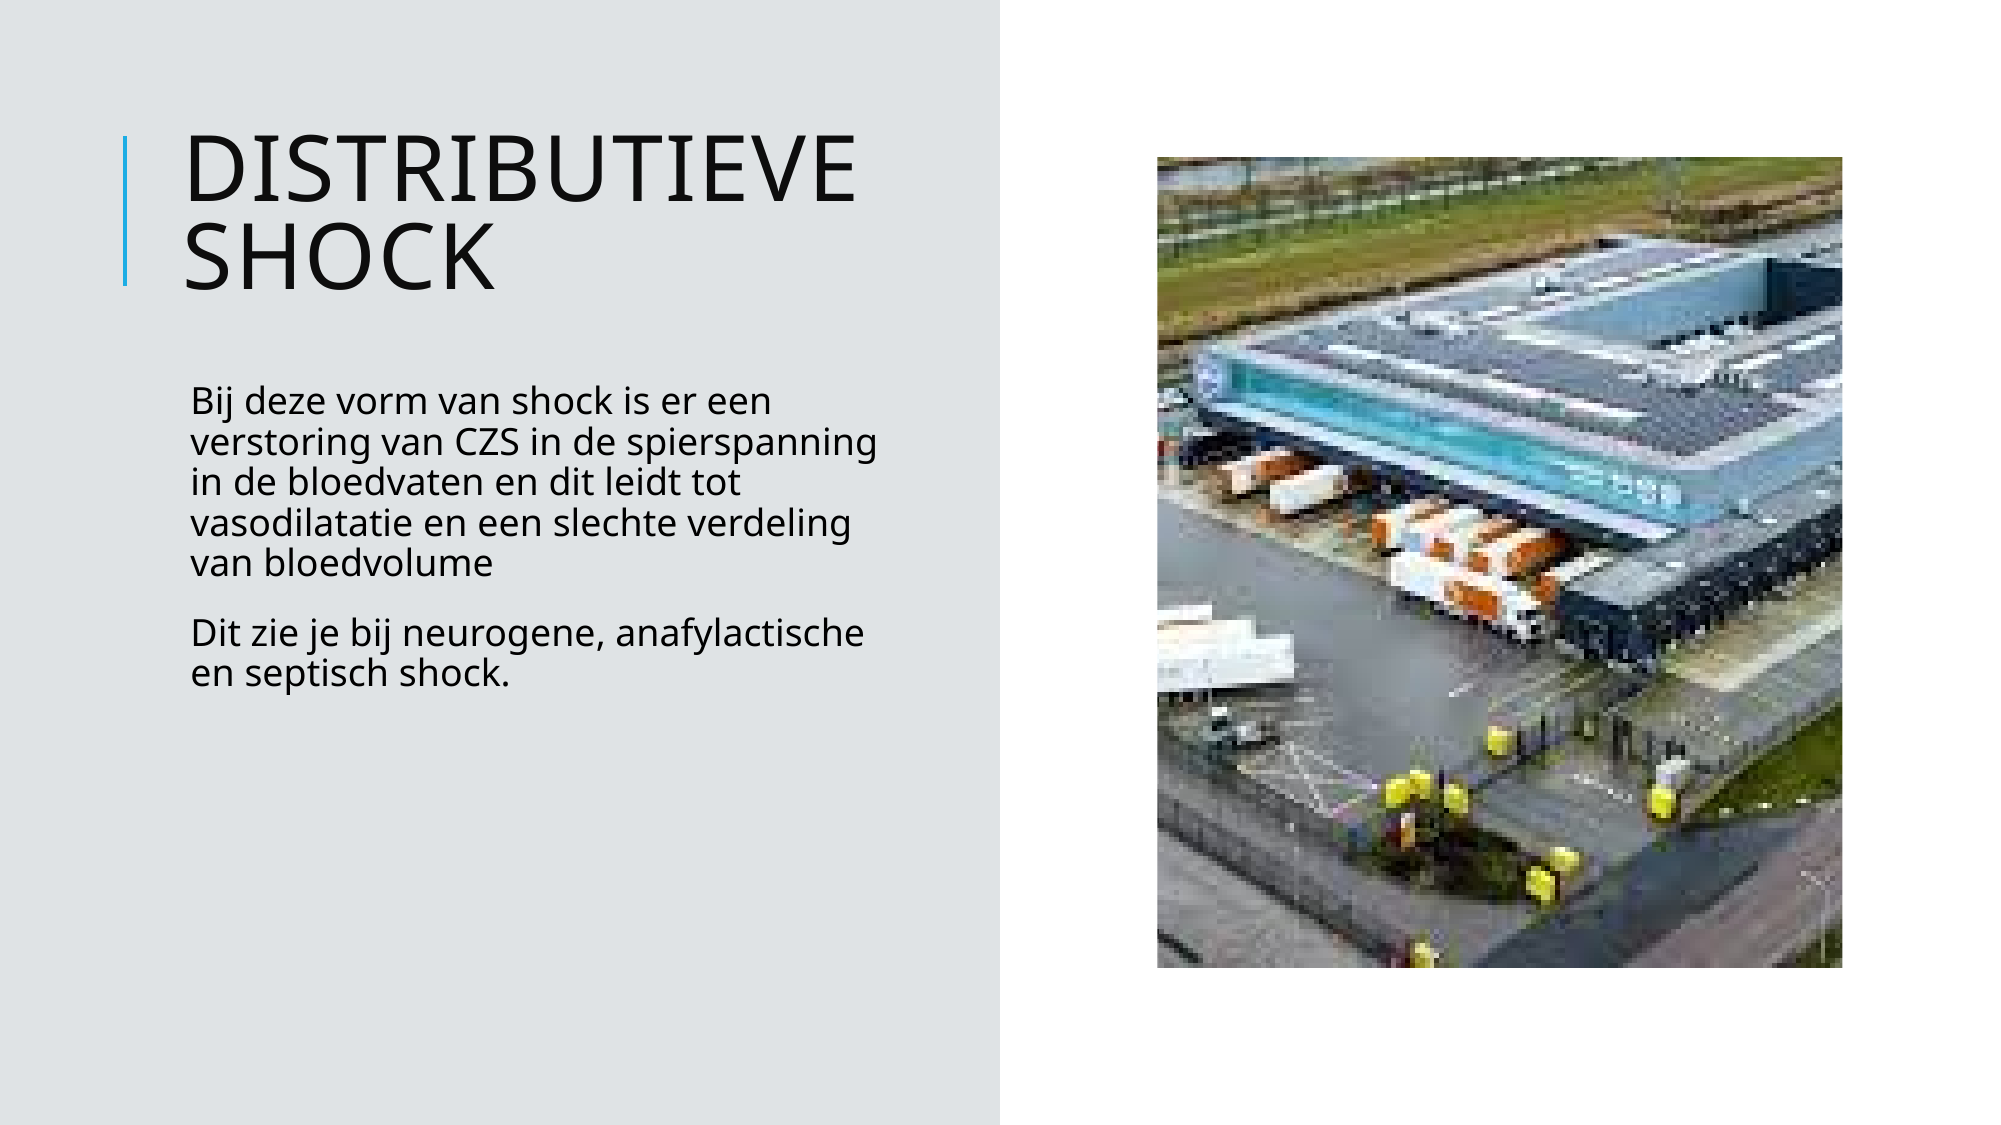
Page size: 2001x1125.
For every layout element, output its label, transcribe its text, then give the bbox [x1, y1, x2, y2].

list Bij deze vorm van shock is er een verstoring van CZS in de spierspanning in de bloedvaten en dit leidt tot vasodilatatie en een slechte verdeling van bloedvolume Dit zie je bij neurogene, anafylactische en septisch shock. [168, 375, 888, 1020]
text_box [0, 0, 1001, 1125]
title Distributieve shock [168, 75, 888, 363]
picture [1157, 157, 1843, 969]
